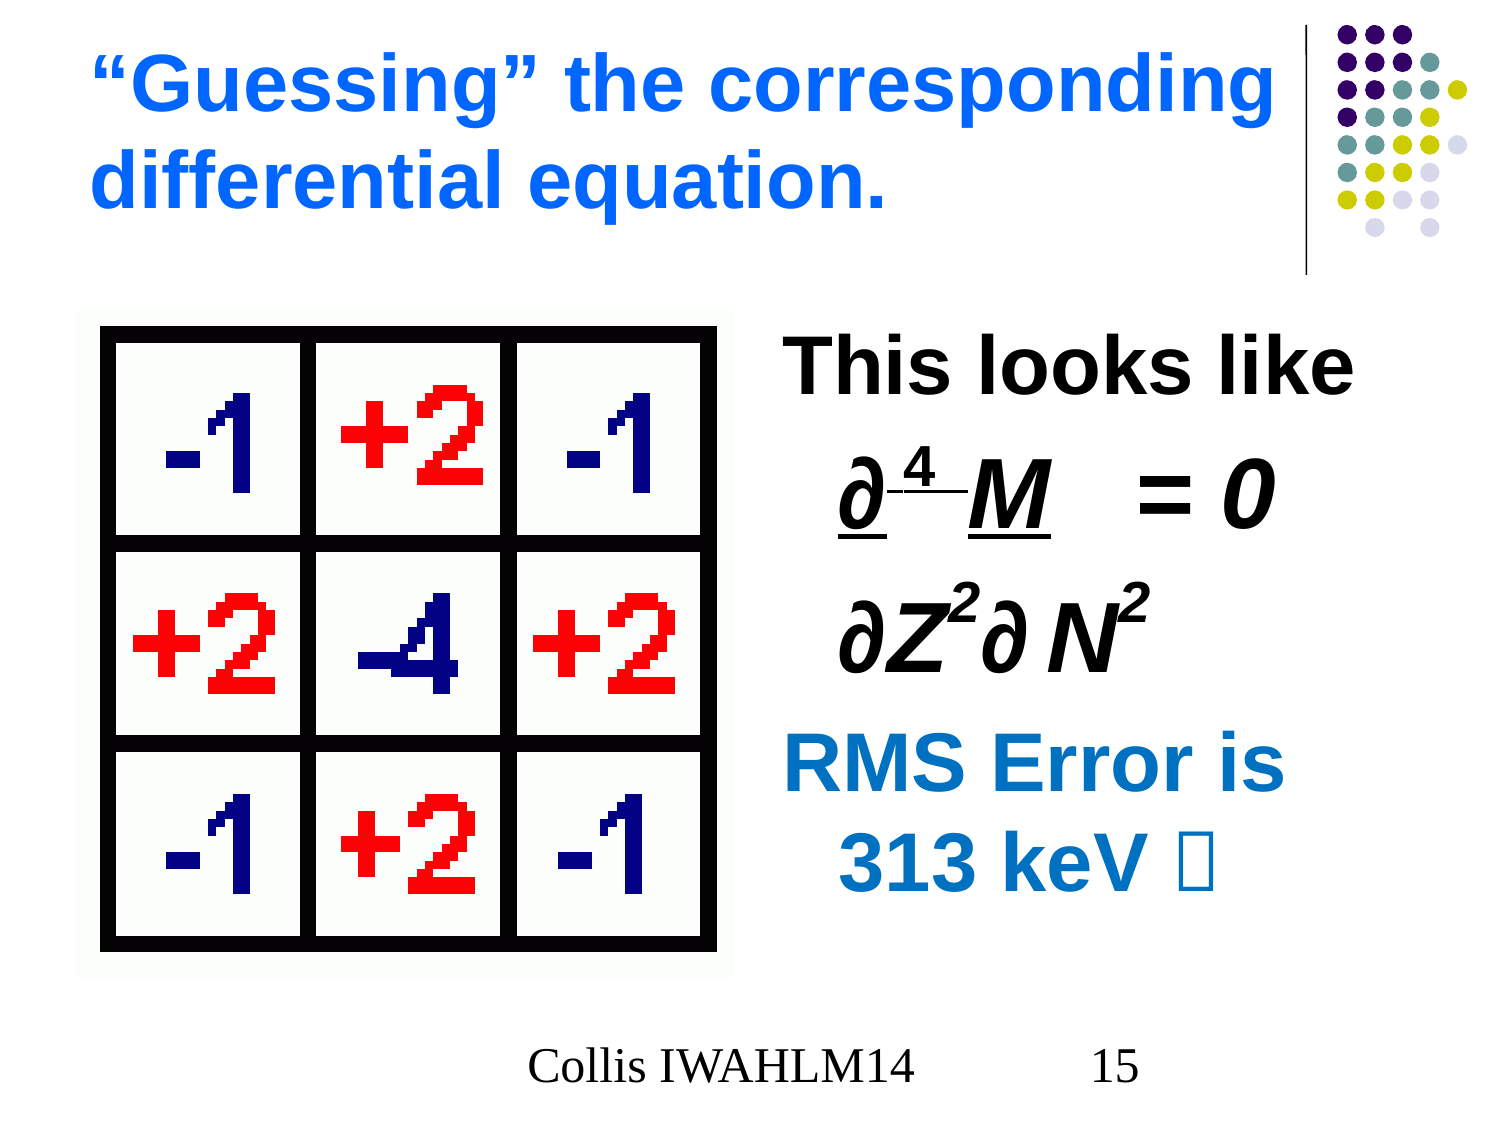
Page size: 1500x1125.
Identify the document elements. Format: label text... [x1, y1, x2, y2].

title “Guessing” the corresponding differential equation. [75, 20, 1313, 233]
slide_number 15 [1074, 1025, 1425, 1101]
list This looks like ∂ 4 M = 0 ∂Z2∂ N2 RMS Error is 313 keV  [767, 295, 1427, 1019]
footer Collis IWAHLM14 [512, 1025, 988, 1101]
picture [74, 309, 735, 978]
